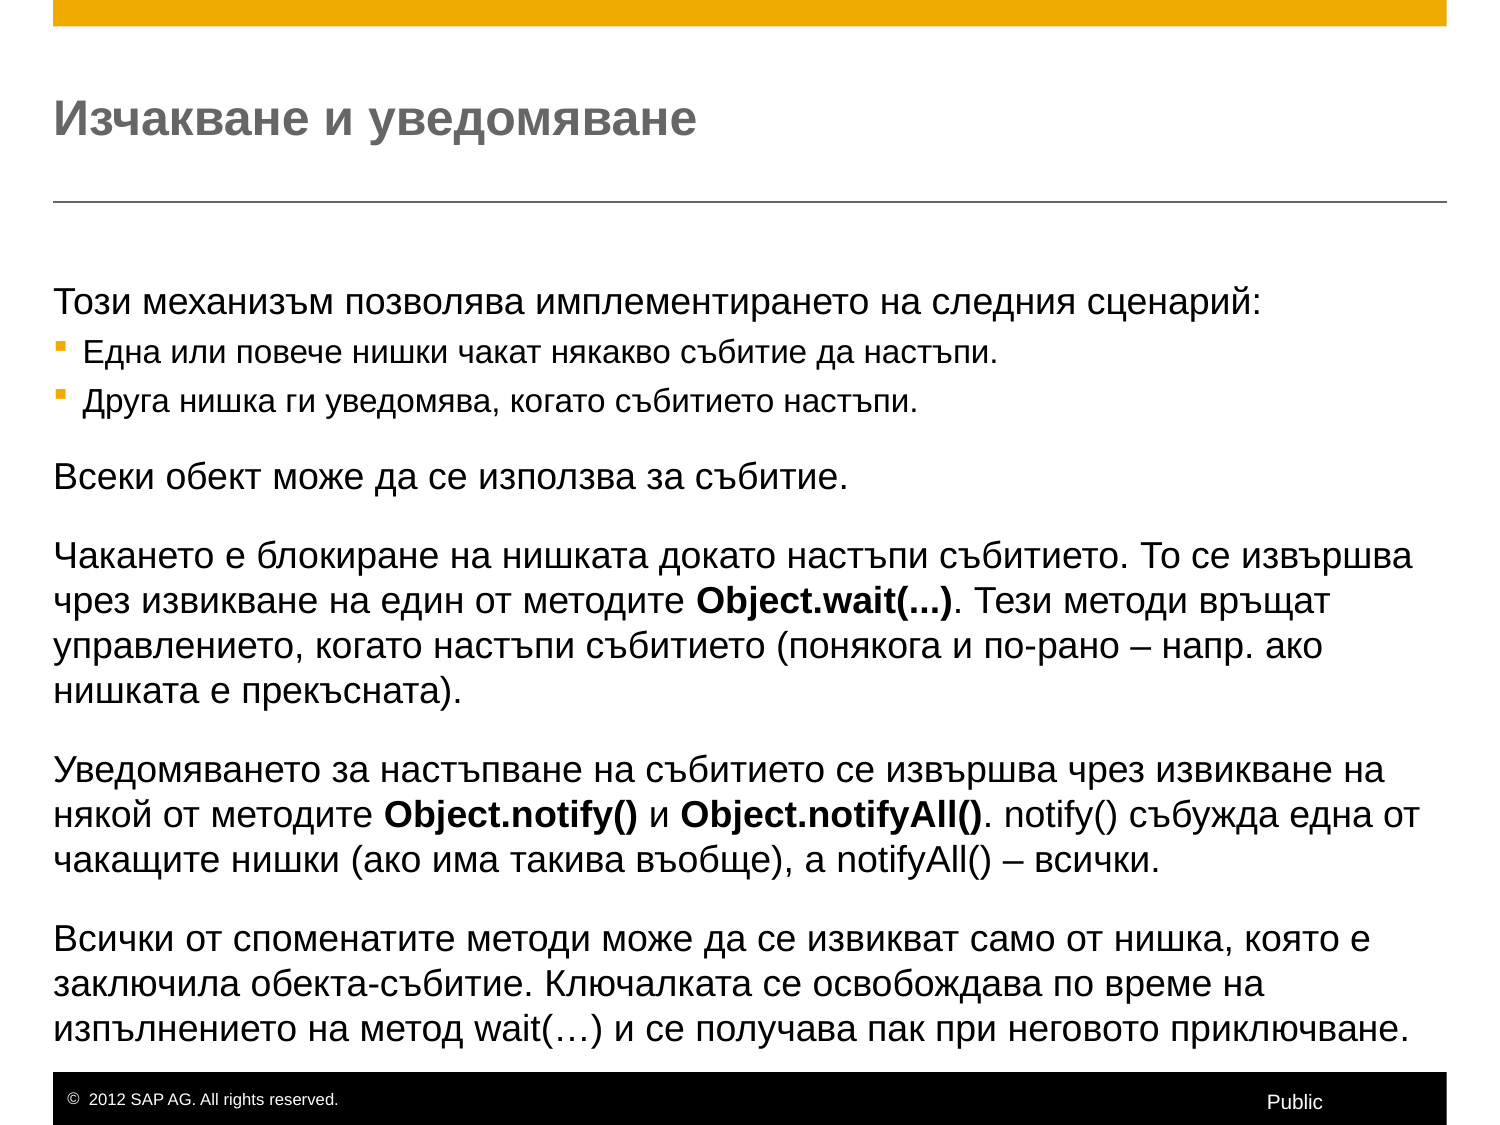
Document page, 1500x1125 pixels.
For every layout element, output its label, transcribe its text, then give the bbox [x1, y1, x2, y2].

title Изчакване и уведомяване [53, 53, 1447, 178]
list Този механизъм позволява имплементирането на следния сценарий: Една или повече нишки чакат някакво събитие да настъпи. Друга нишка ги уведомява, когато събитието настъпи. Всеки обект може да се използва за събитие. Чакането е блокиране на нишката докато настъпи събитието. То се извършва чрез извикване на един от методите Object.wait(...). Тези методи връщат управлението, когато настъпи събитието (понякога и по-рано – напр. ако нишката е прекъсната). Уведомяването за настъпване на събитието се извършва чрез извикване на някой от методите Object.notify() и Object.notifyAll(). notify() събужда една от чакащите нишки (ако има такива въобще), а notifyAll() – всички. Всички от споменатите методи може да се извикват само от нишка, която е заключила обекта-събитие. Ключалката се освобождава по време на изпълнението на метод wait(…) и се получава пак при неговото приключване. [53, 277, 1447, 1054]
